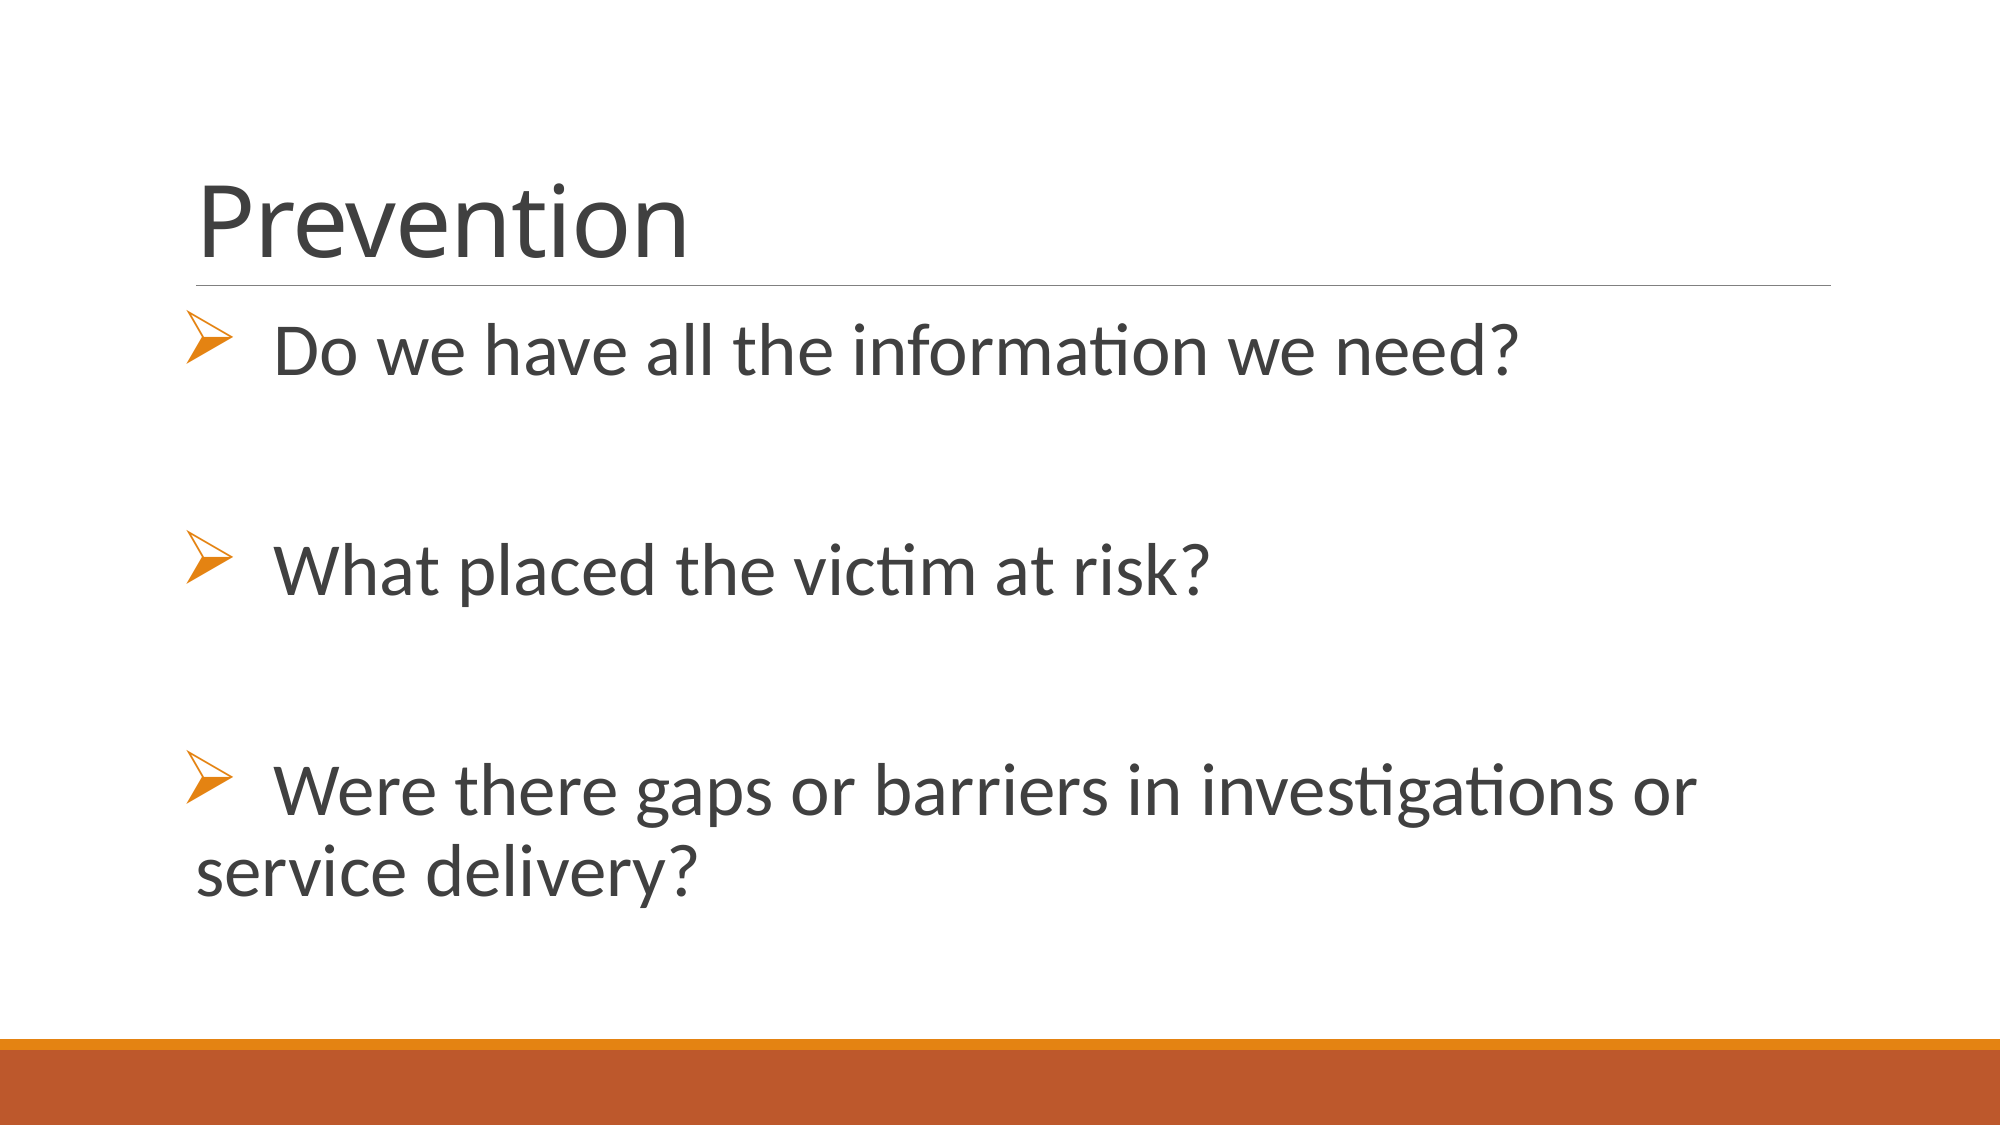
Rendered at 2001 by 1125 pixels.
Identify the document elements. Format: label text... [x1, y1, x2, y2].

title Prevention [180, 47, 1830, 285]
list Do we have all the information we need? What placed the victim at risk? Were there gaps or barriers in investigations or service delivery? [180, 302, 1830, 963]
